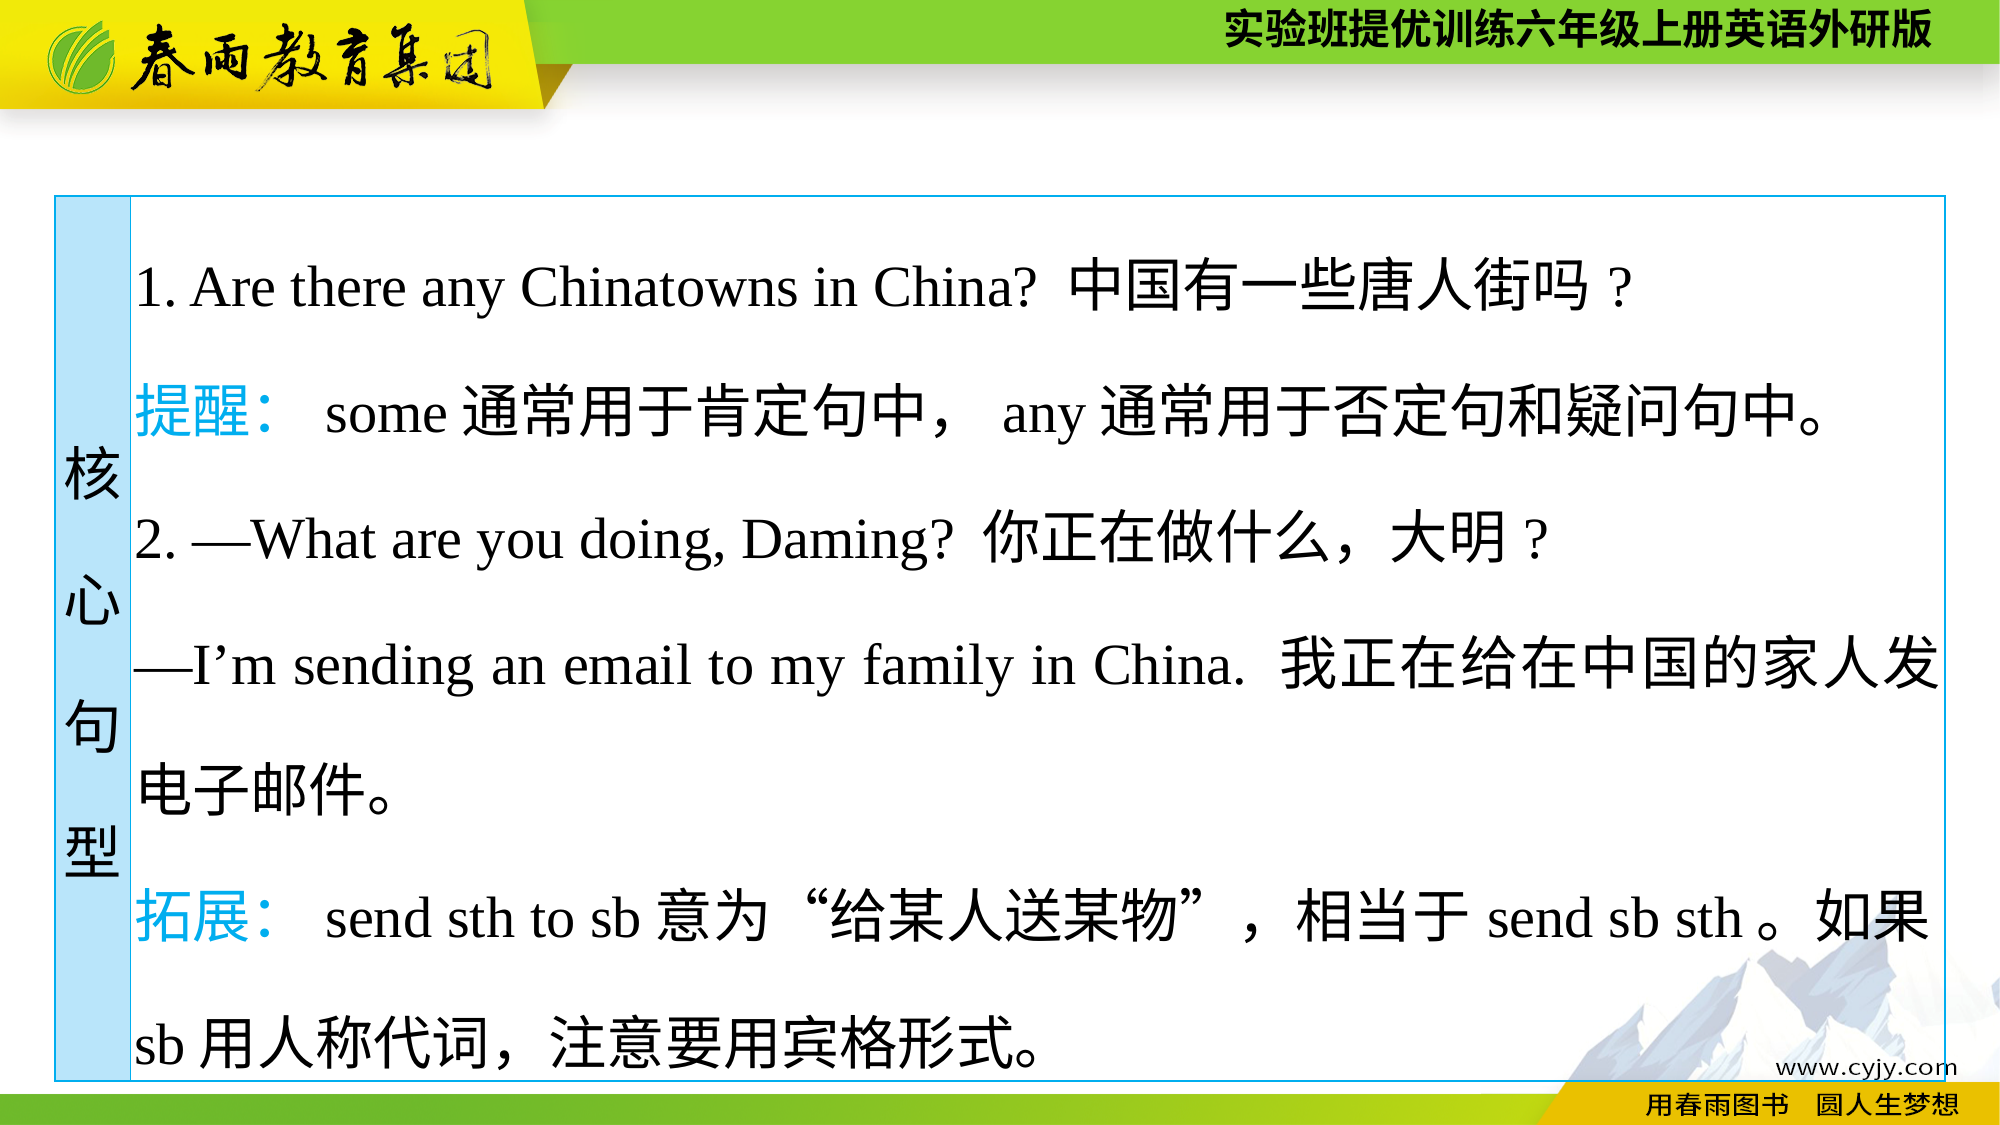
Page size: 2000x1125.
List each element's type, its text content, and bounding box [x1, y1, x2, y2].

table_header 1. Are there any Chinatowns in China? 中国有一些唐人街吗? 提醒：some通常用于肯定句中，any通常用于否定句和疑问句中。 2. —What are you doing, Daming? 你正在做什么，大明? —I’m sending an email to my family in China. 我正在给在中国的家人发电子邮件。 拓展：send sth to sb意为“给某人送某物”，相当于send sb sth。如果sb用人称代词，注意要用宾格形式。 [131, 197, 1944, 1080]
table_header 核 心 句 型 [56, 197, 130, 1080]
picture [0, 0, 2000, 1125]
